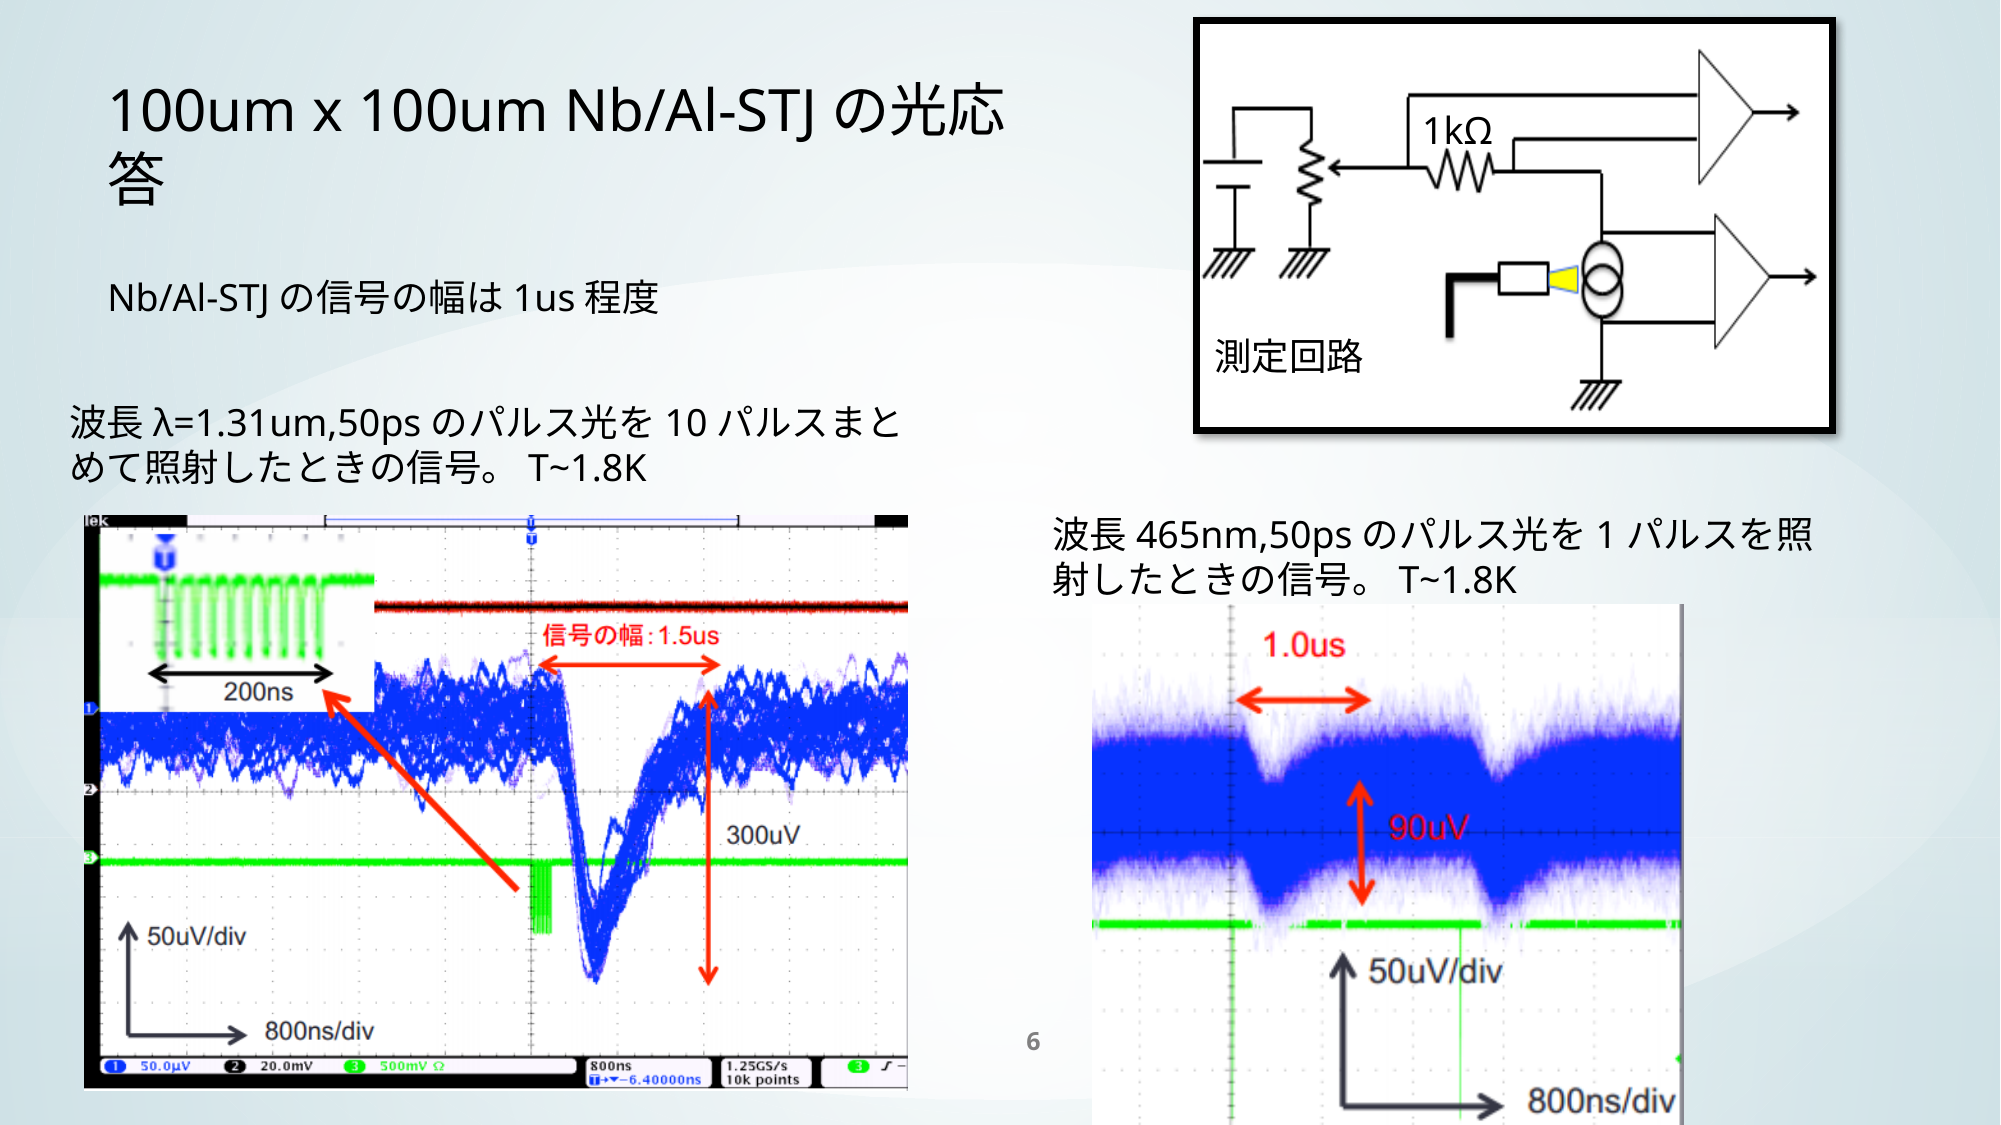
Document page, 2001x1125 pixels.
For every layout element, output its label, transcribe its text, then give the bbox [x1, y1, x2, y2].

text_box 100um x 100um Nb/Al-STJの光応答 [92, 65, 1061, 221]
text_box 波長λ=1.31um,50psのパルス光を10パルスまとめて照射したときの信号。T~1.8K [54, 391, 940, 497]
picture [1092, 604, 1685, 1125]
text_box Nb/Al-STJの信号の幅は1us程度 [92, 266, 766, 372]
text_box 波長465nm,50psのパルス光を1パルスを照射したときの信号。T~1.8K [1037, 503, 1845, 609]
picture [84, 515, 908, 1092]
slide_number 6 [913, 1012, 1086, 1073]
picture [1199, 23, 1830, 428]
